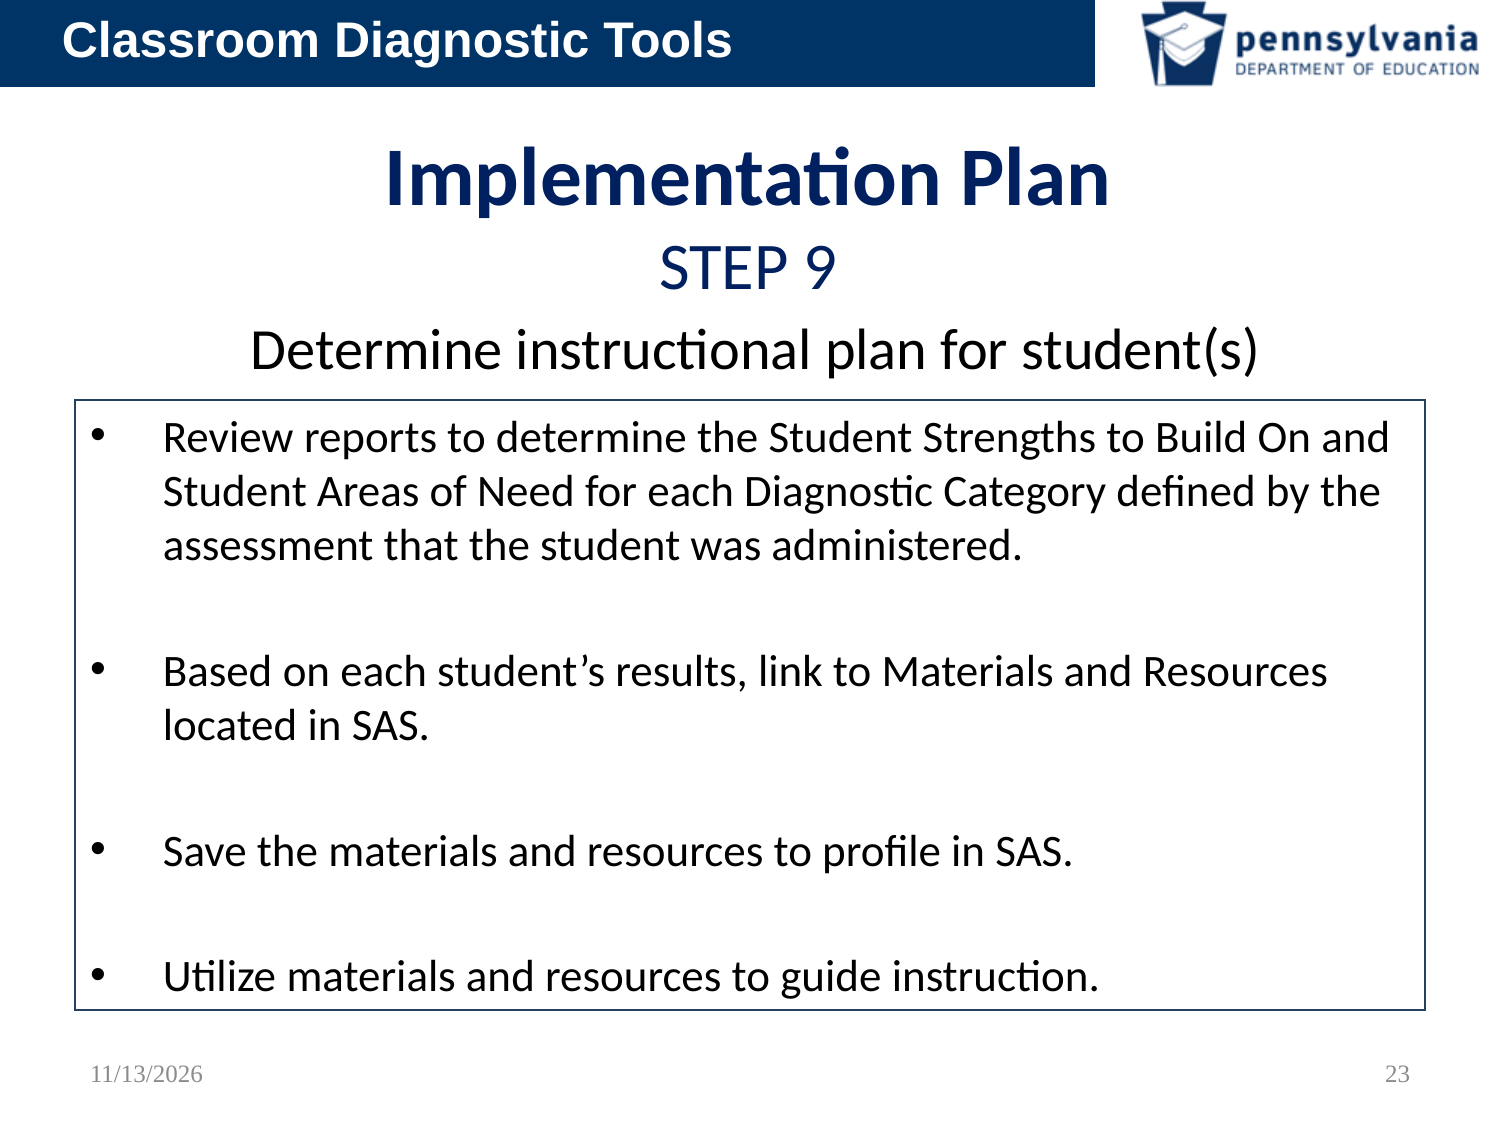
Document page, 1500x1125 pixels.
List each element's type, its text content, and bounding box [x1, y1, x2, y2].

list Review reports to determine the Student Strengths to Build On and Student Areas of Need for each Diagnostic Category defined by the assessment that the student was administered. Based on each student’s results, link to Materials and Resources located in SAS. Save the materials and resources to profile in SAS. Utilize materials and resources to guide instruction. [74, 399, 1426, 1011]
slide_number 23 [1074, 1042, 1425, 1103]
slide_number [75, 1042, 425, 1103]
title Implementation Plan STEP 9 Determine instructional plan for student(s) [73, 146, 1424, 359]
picture [1134, 0, 1485, 90]
